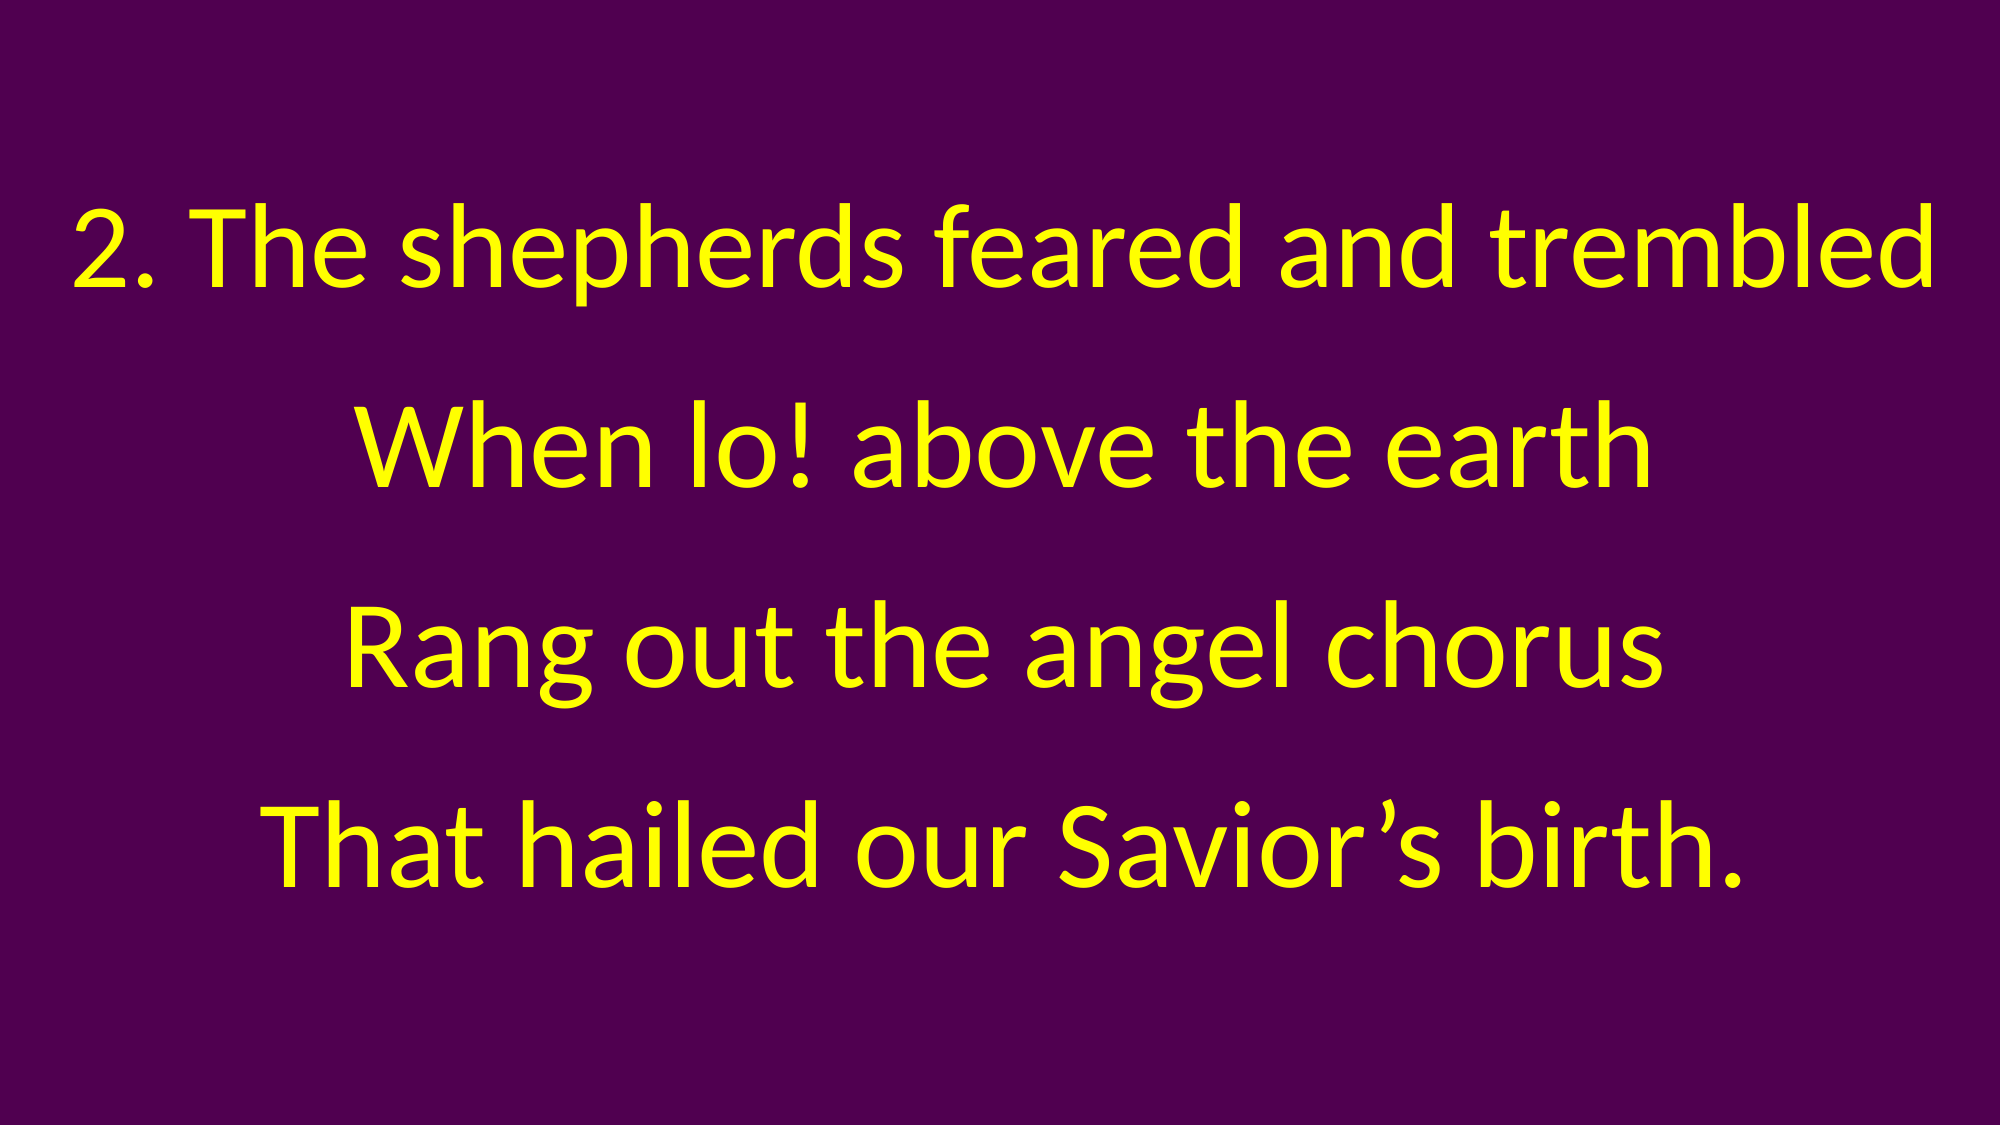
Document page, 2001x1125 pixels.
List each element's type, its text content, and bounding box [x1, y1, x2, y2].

text_box 2. The shepherds feared and trembled When lo! above the earth Rang out the angel chorus That hailed our Savior’s birth. [0, 159, 2000, 920]
